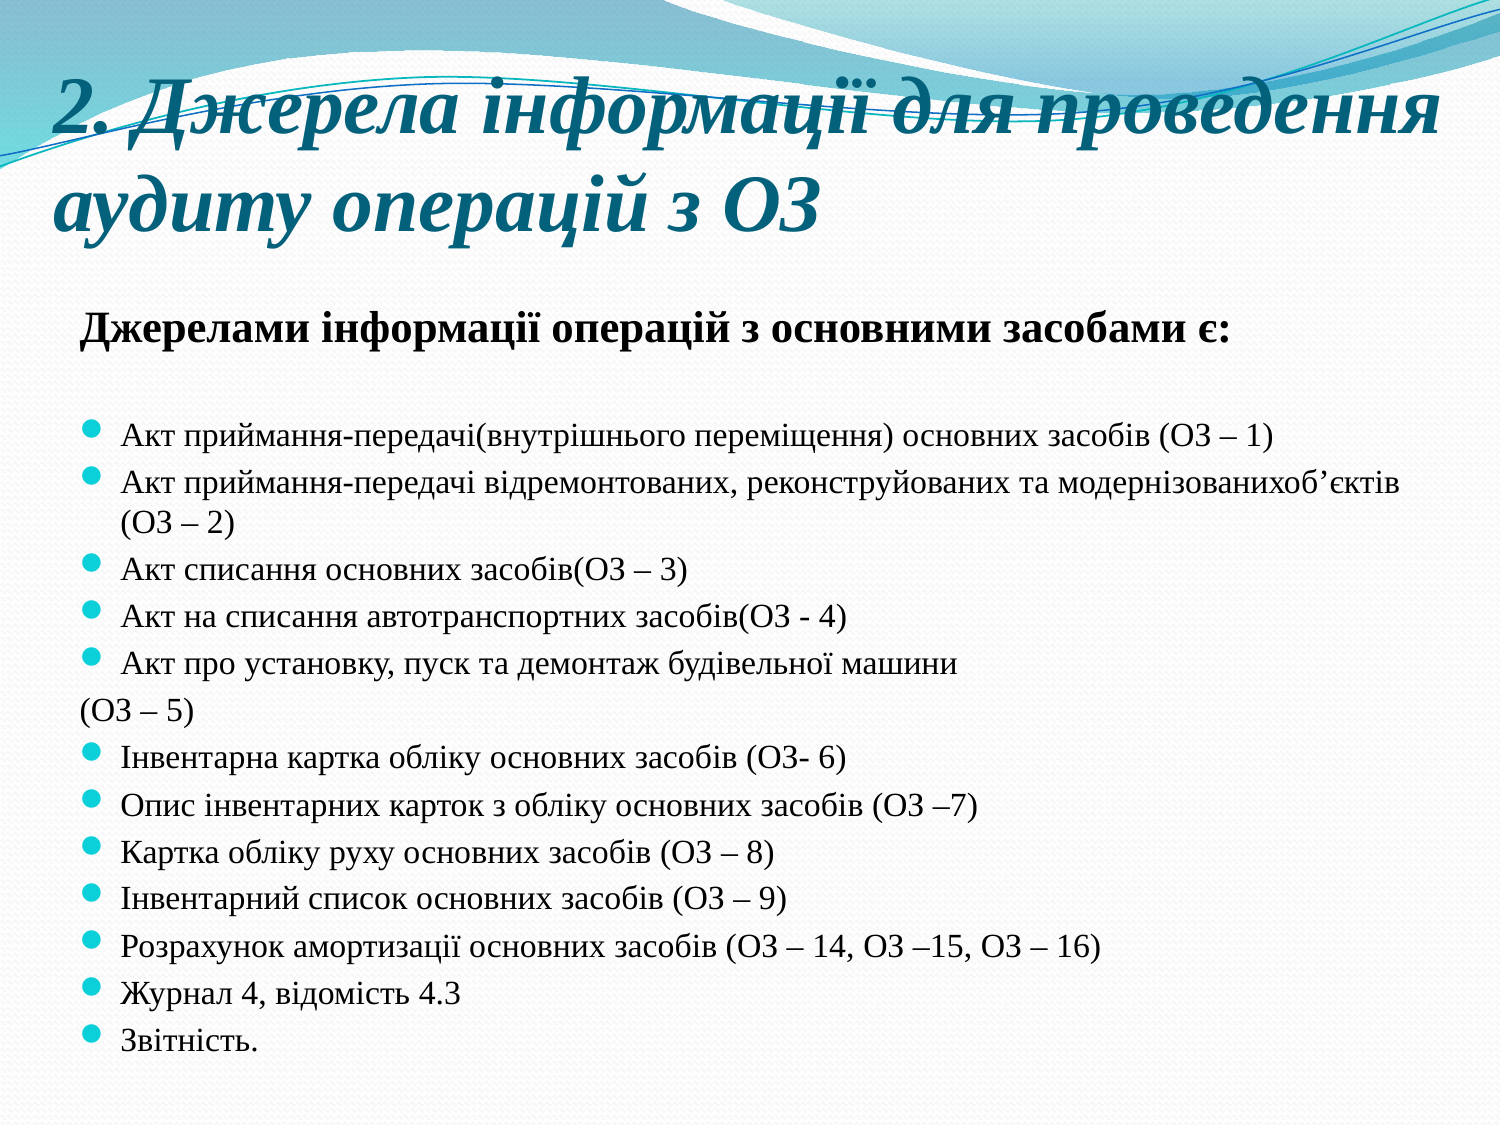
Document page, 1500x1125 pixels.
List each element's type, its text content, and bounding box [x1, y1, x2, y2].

list Джерелами інформації операцій з основними засобами є: Акт приймання-передачі(внутрішнього переміщення) основних засобів (ОЗ – 1) Акт приймання-передачі відремонтованих, реконструйованих та модернізованихоб’єктів (ОЗ – 2) Акт списання основних засобів(ОЗ – 3) Акт на списання автотранспортних засобів(ОЗ - 4) Акт про установку, пуск та демонтаж будівельної машини (ОЗ – 5) Інвентарна картка обліку основних засобів (ОЗ- 6) Опис інвентарних карток з обліку основних засобів (ОЗ –7) Картка обліку руху основних засобів (ОЗ – 8) Інвентарний список основних засобів (ОЗ – 9) Розрахунок амортизації основних засобів (ОЗ – 14, ОЗ –15, ОЗ – 16) Журнал 4, відомість 4.3 Звітність. [64, 290, 1447, 1071]
title 2. Джерела інформації для проведення аудиту операцій з ОЗ [53, 42, 1449, 346]
